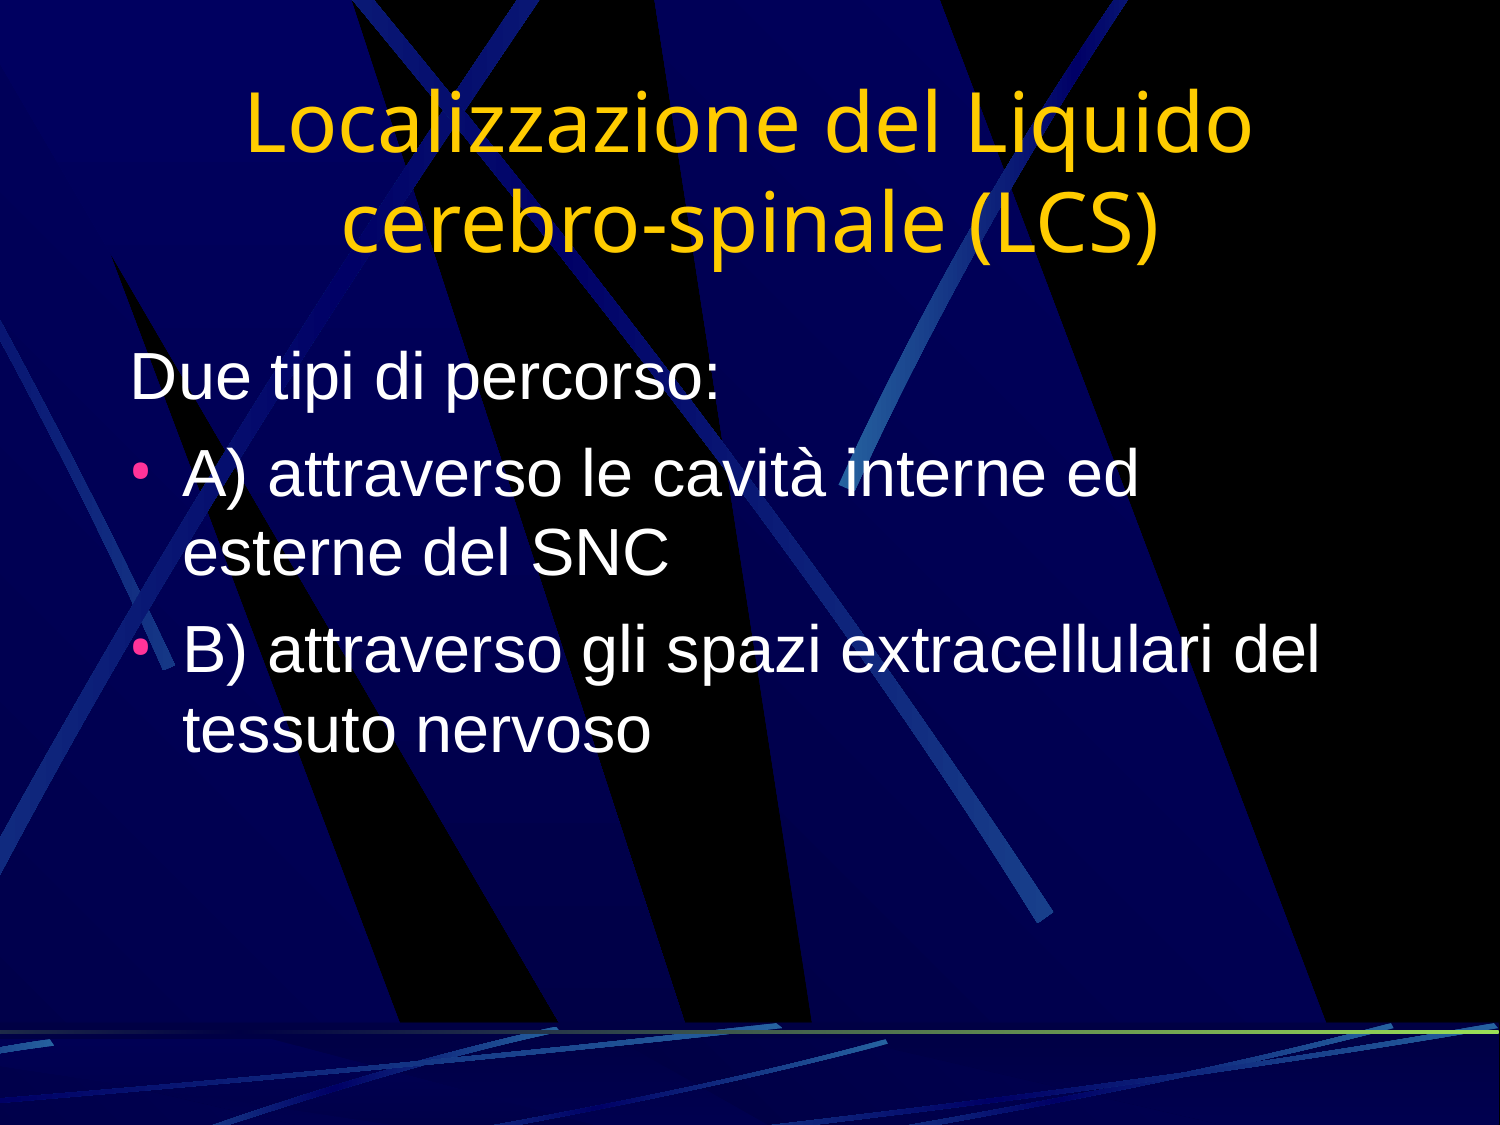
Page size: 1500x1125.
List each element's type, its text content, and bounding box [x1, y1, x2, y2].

title Localizzazione del Liquido cerebro-spinale (LCS) [112, 49, 1388, 290]
list Due tipi di percorso: A) attraverso le cavità interne ed esterne del SNC B) attraverso gli spazi extracellulari del tessuto nervoso [112, 324, 1388, 1000]
